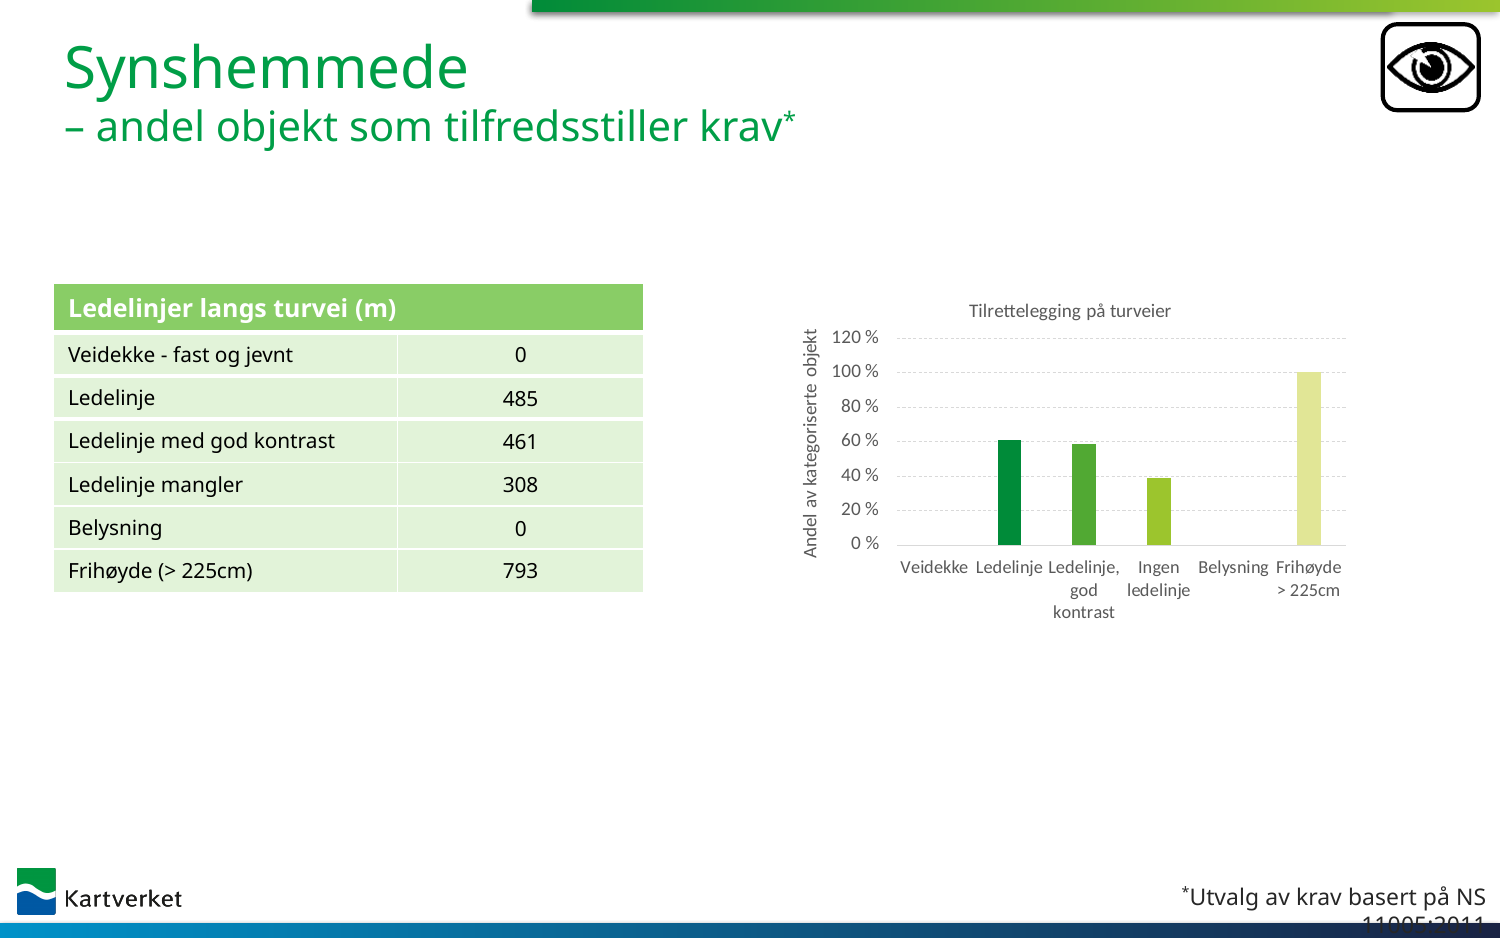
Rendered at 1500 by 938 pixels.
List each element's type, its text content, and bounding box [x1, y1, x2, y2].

table_cell 0 [398, 507, 643, 548]
picture [791, 291, 1349, 630]
text_box *Utvalg av krav basert på NS 11005:2011 [1068, 873, 1500, 938]
table_cell Ledelinje med god kontrast [54, 421, 397, 462]
table_cell Veidekke - fast og jevnt [54, 335, 397, 374]
table_cell 308 [398, 463, 643, 505]
table_cell 461 [398, 421, 643, 462]
table_cell Ledelinje [54, 378, 397, 417]
table_cell Belysning [54, 507, 397, 548]
text_box Synshemmede – andel objekt som tilfredsstiller krav* [49, 24, 1431, 158]
table_cell 793 [398, 550, 643, 592]
table_header Ledelinjer langs turvei (m) [54, 284, 643, 330]
table_cell Ledelinje mangler [54, 463, 397, 505]
table_cell Frihøyde (> 225cm) [54, 550, 397, 592]
table_cell 0 [398, 335, 643, 374]
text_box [1382, 24, 1480, 111]
table_cell 485 [398, 378, 643, 417]
